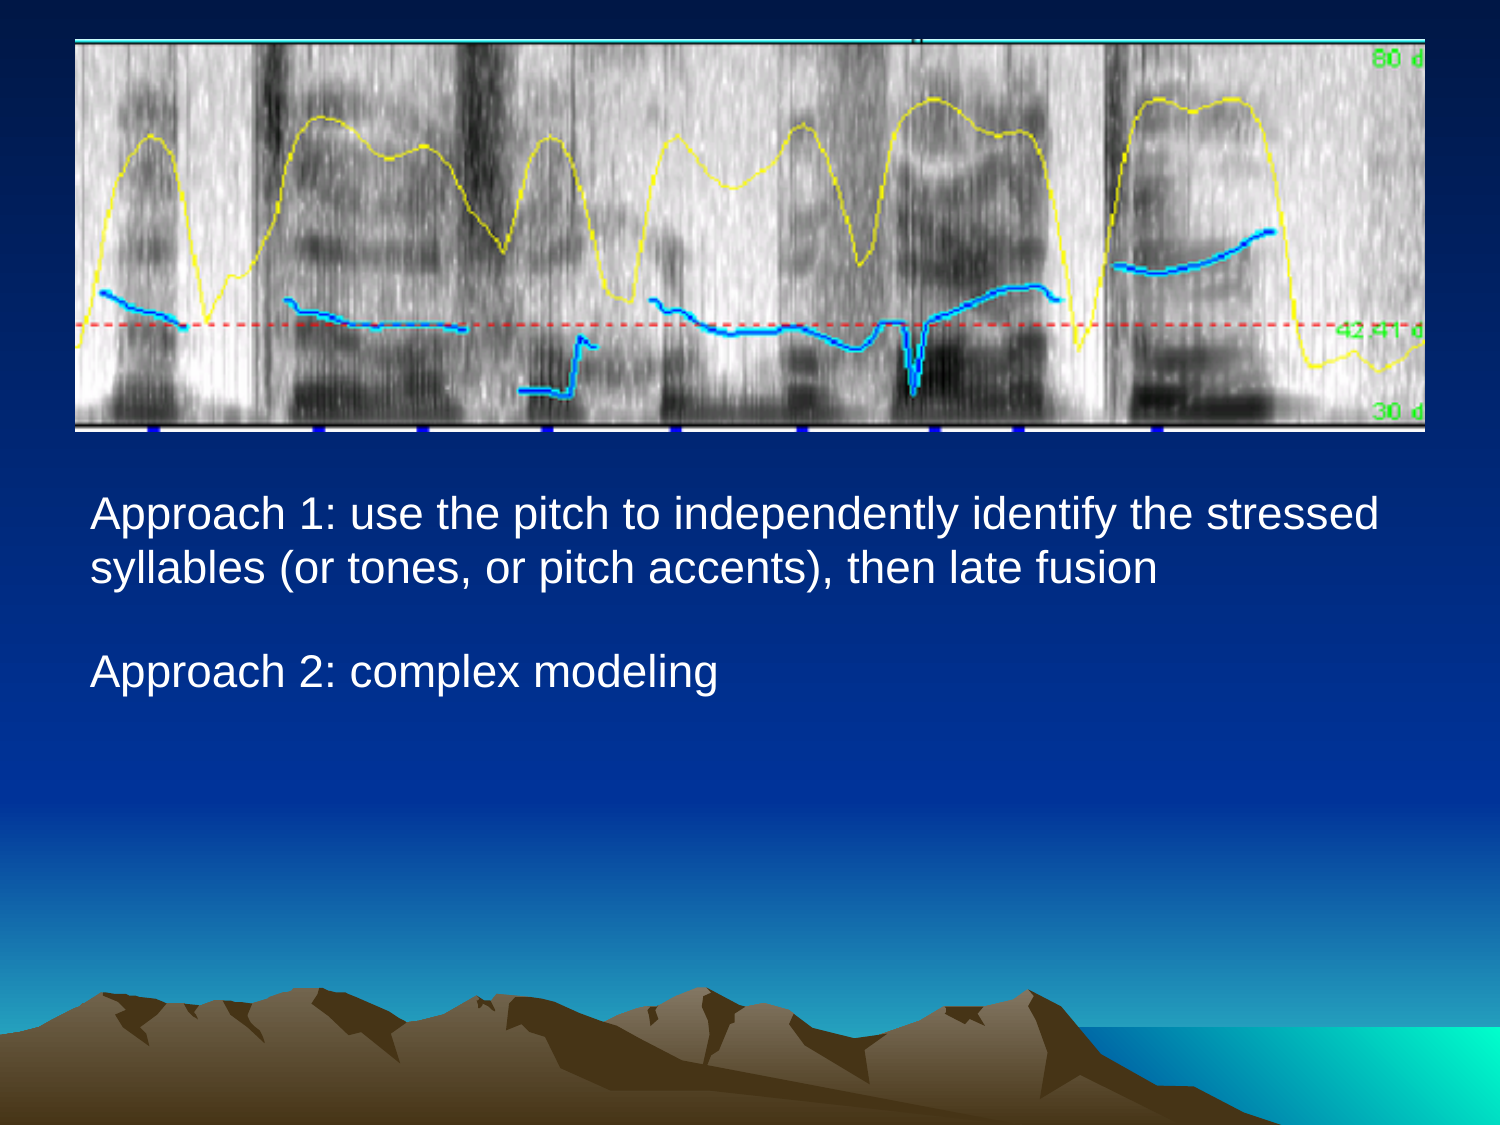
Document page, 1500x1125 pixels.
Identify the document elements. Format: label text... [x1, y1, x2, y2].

picture [74, 39, 1426, 433]
text_box Approach 2: complex modeling [74, 633, 1350, 704]
list Approach 1: use the pitch to independently identify the stressed syllables (or tones, or pitch accents), then late fusion [74, 475, 1426, 934]
